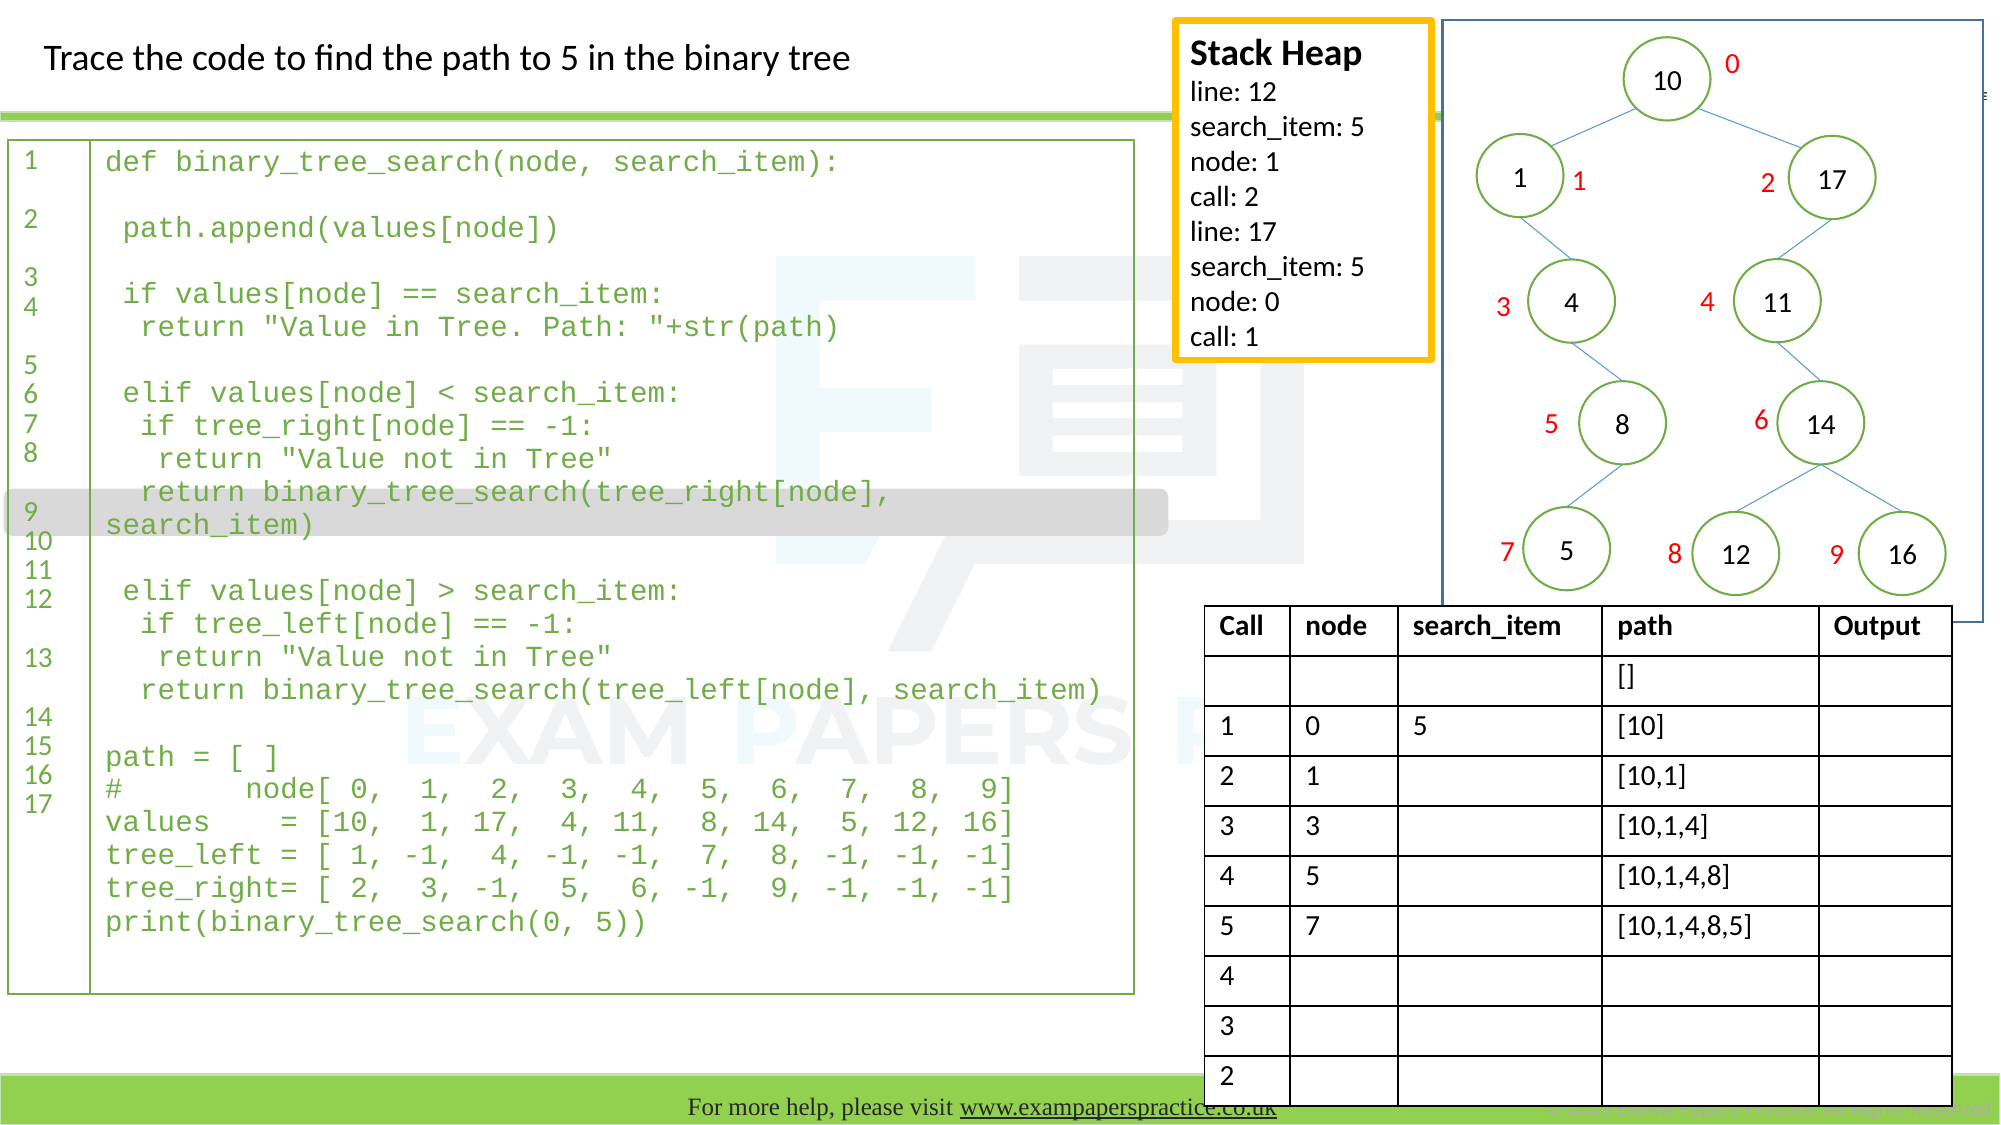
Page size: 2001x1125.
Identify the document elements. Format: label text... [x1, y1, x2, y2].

table_cell [1205, 657, 1289, 705]
table_cell [1820, 707, 1951, 755]
table_cell [10,1] [1603, 757, 1818, 805]
table_cell 2 [1205, 757, 1289, 805]
table_cell 5 [1399, 707, 1601, 755]
table_header search_item [1399, 607, 1601, 655]
table_header node [1291, 607, 1397, 655]
table_cell 4 [1205, 857, 1289, 905]
table_cell 1 [1205, 707, 1289, 755]
table_cell [1399, 907, 1601, 955]
table_cell 3 [1205, 1007, 1289, 1055]
text_box Stack Heap line: 12 search_item: 5 node: 1 call: 2 line: 17 search_item: 5 node: 0 call: 1 [1175, 20, 1432, 360]
table_cell [1399, 957, 1601, 1005]
table_cell [1820, 1057, 1951, 1105]
table_cell [1399, 807, 1601, 855]
table_cell [1291, 1007, 1397, 1055]
table_cell [1399, 1007, 1601, 1055]
table_header Call [1205, 607, 1289, 655]
table_cell [10,1,4,8,5] [1603, 907, 1818, 955]
table_cell 5 [1205, 907, 1289, 955]
table_cell [10] [1603, 707, 1818, 755]
table_header path [1603, 623, 1818, 655]
table_cell 5 [1291, 857, 1397, 905]
table_cell [1399, 857, 1601, 905]
table_header Output [1820, 623, 1951, 655]
table_cell 3 [1291, 807, 1397, 855]
table_cell 1 [1291, 757, 1397, 805]
table_cell [1399, 657, 1601, 705]
table_header 1 2 3 4 5 6 7 8 9 10 11 12 13 14 15 16 17 [9, 141, 89, 993]
table_cell [1603, 1057, 1818, 1105]
table_cell [1820, 757, 1951, 805]
table_cell [1820, 907, 1951, 955]
table_cell [10,1,4] [1603, 807, 1818, 855]
text_box Trace the code to find the path to 5 in the binary tree [28, 25, 1072, 86]
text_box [1442, 20, 1984, 623]
table_cell [1603, 1007, 1818, 1055]
text_box [3, 490, 7, 534]
table_cell [1820, 807, 1951, 855]
table_header def binary_tree_search(node, search_item): path.append(values[node]) if values[node] == search_item: return "Value in Tree. Path: "+str(path) elif values[node] < search_item: if tree_right[node] == -1: return "Value not in Tree" return binary_tree_search(tree_right[node], search_item) elif values[node] > search_item: if tree_left[node] == -1: return "Value not in Tree" return binary_tree_search(tree_left[node], search_item) path = [ ] # node[ 0, 1, 2, 3, 4, 5, 6, 7, 8, 9] values = [10, 1, 17, 4, 11, 8, 14, 5, 12, 16] tree_left = [ 1, -1, 4, -1, -1, 7, 8, -1, -1, -1] tree_right= [ 2, 3, -1, 5, 6, -1, 9, -1, -1, -1] print(binary_tree_search(0, 5)) [91, 141, 1133, 993]
table_cell [1291, 1057, 1397, 1105]
table_cell 3 [1205, 807, 1289, 855]
table_cell [] [1603, 657, 1818, 705]
table_cell [1399, 1057, 1601, 1105]
table_cell 0 [1291, 707, 1397, 755]
table_cell [10,1,4,8] [1603, 857, 1818, 905]
table_cell [1291, 957, 1397, 1005]
table_cell [1399, 757, 1601, 805]
table_cell [1603, 957, 1818, 1005]
table_cell 7 [1291, 907, 1397, 955]
table_cell 4 [1205, 957, 1289, 1005]
table_cell [1820, 1007, 1951, 1055]
table_cell [1820, 657, 1951, 705]
table_cell 2 [1205, 1057, 1289, 1105]
text_box [1135, 488, 1169, 536]
table_cell [1820, 857, 1951, 905]
table_cell [1291, 657, 1397, 705]
table_cell [1820, 957, 1951, 1005]
